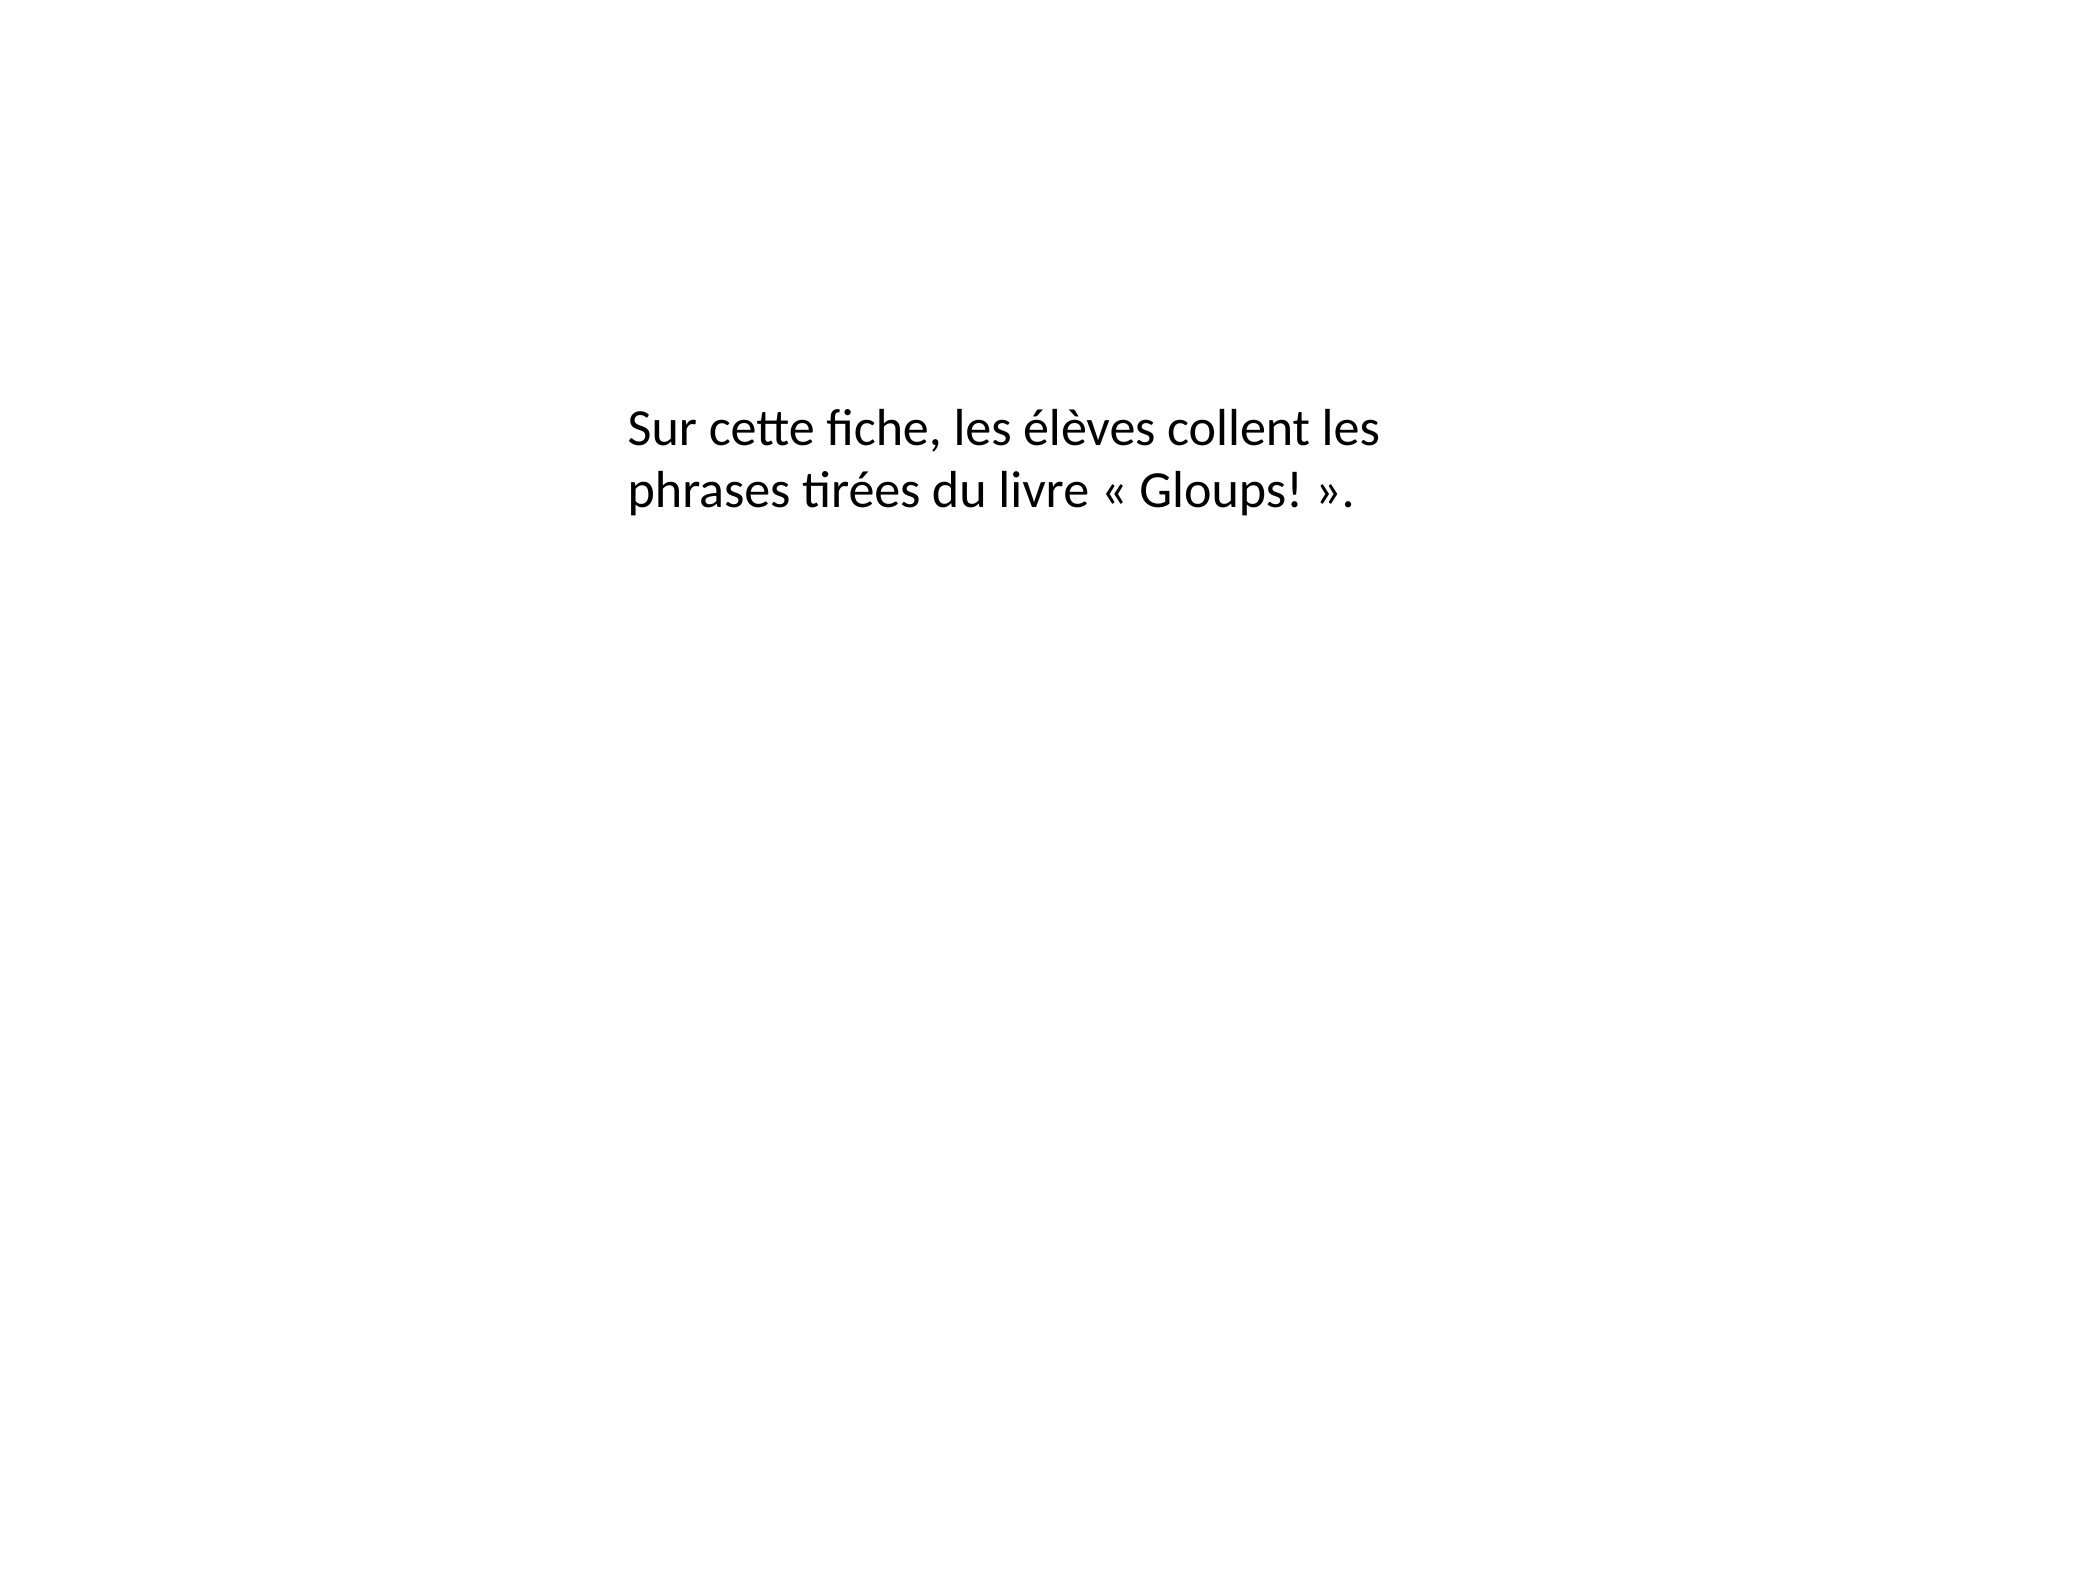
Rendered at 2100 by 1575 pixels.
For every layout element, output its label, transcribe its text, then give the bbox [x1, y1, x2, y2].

text_box Sur cette fiche, les élèves collent les phrases tirées du livre « Gloups! ». [612, 385, 1417, 526]
